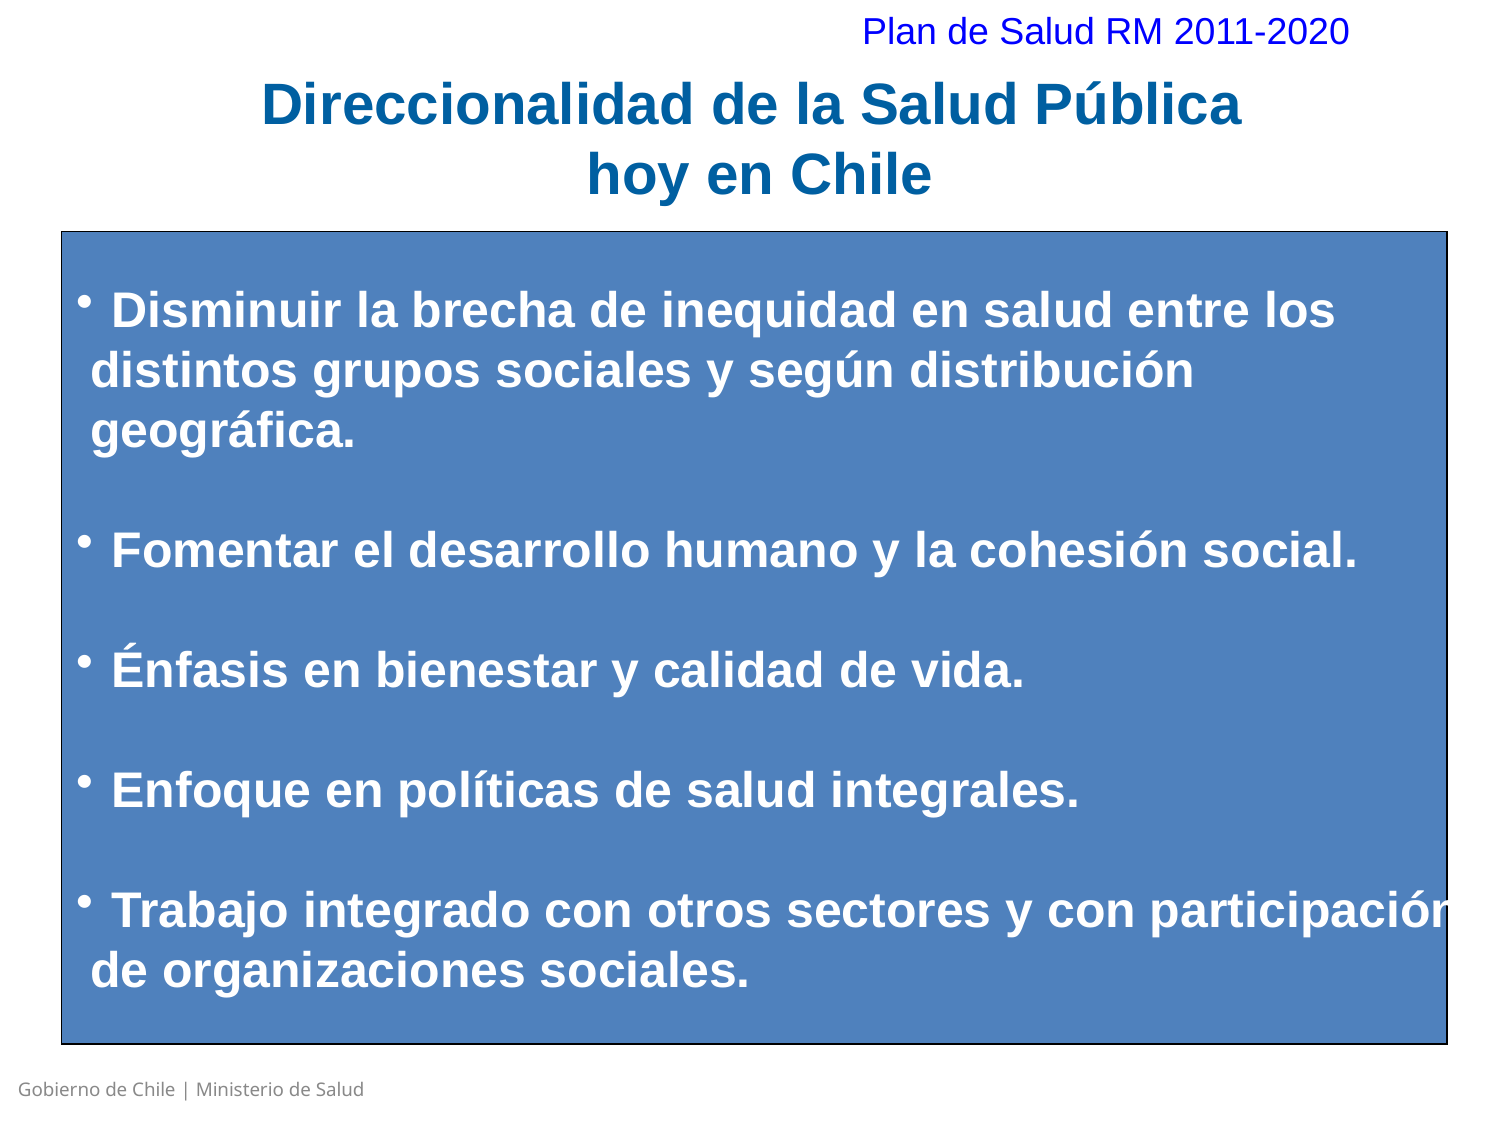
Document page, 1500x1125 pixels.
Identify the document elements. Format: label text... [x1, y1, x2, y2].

text_box Disminuir la brecha de inequidad en salud entre los distintos grupos sociales y según distribución geográfica. Fomentar el desarrollo humano y la cohesión social. Énfasis en bienestar y calidad de vida. Enfoque en políticas de salud integrales. Trabajo integrado con otros sectores y con participación de organizaciones sociales. [61, 231, 1447, 1044]
text_box Gobierno de Chile | Ministerio de Salud [3, 1070, 526, 1112]
text_box Plan de Salud RM 2011-2020 [847, 0, 1365, 60]
text_box Direccionalidad de la Salud Pública hoy en Chile [128, 58, 1392, 231]
